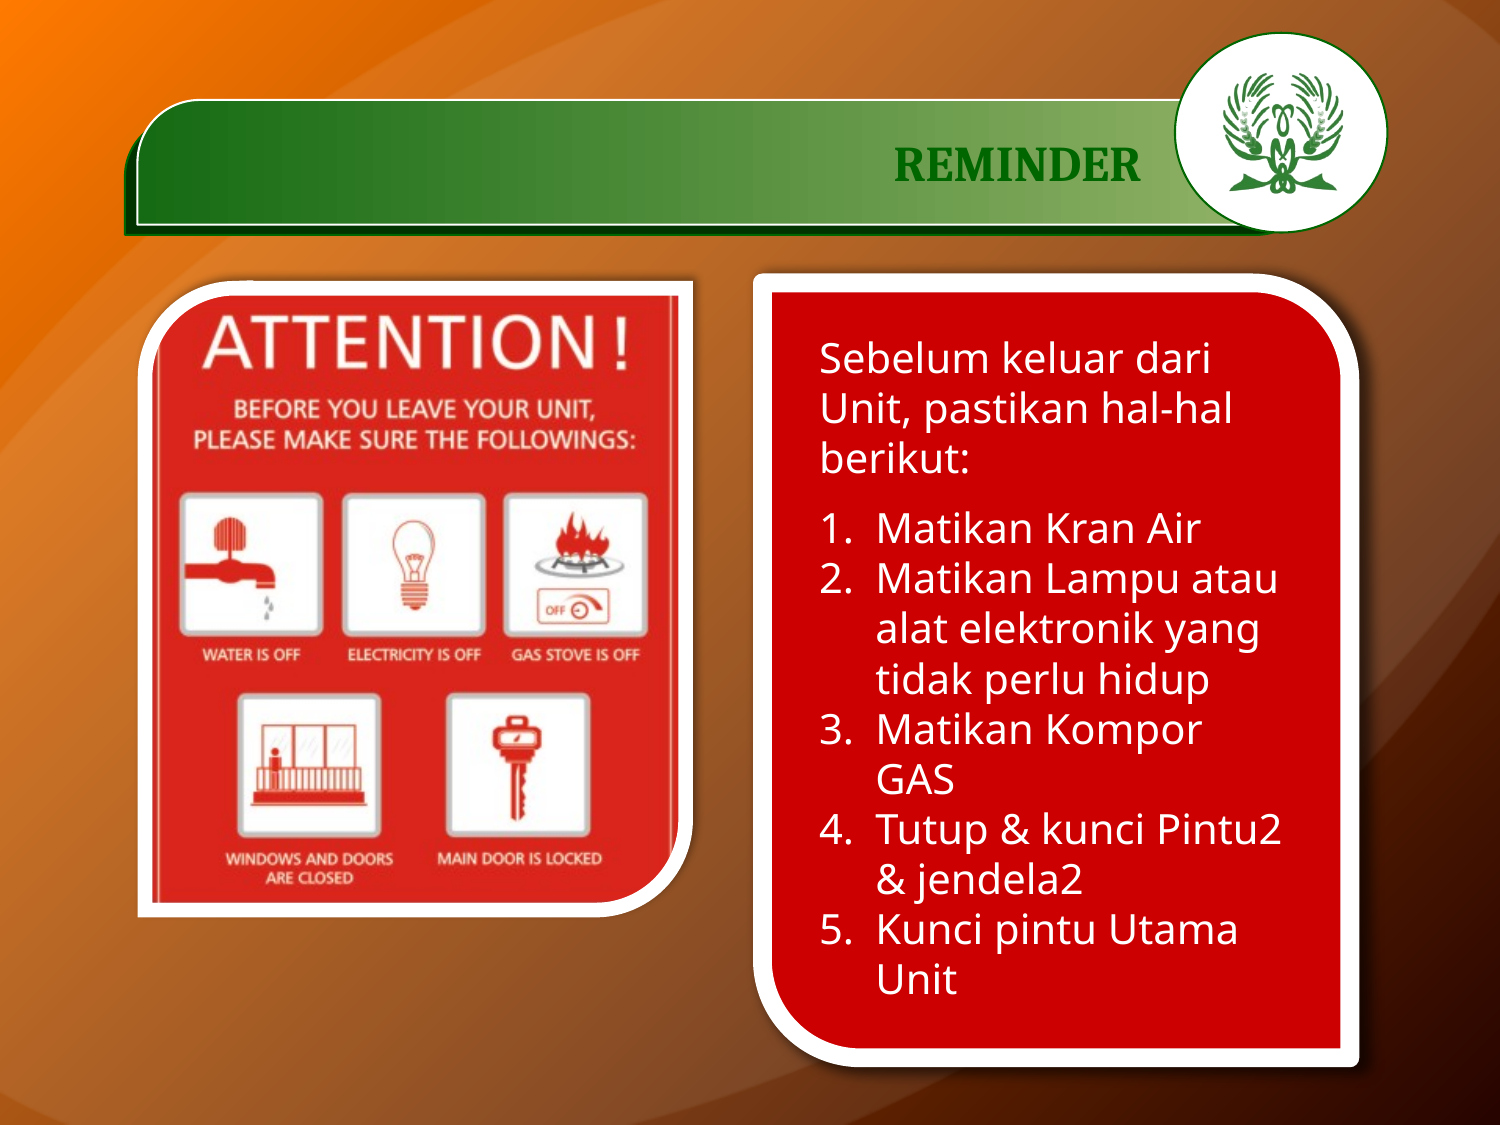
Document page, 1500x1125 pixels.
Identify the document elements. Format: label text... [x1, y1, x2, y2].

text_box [124, 32, 1388, 236]
picture [0, 0, 1500, 1125]
text_box Sebelum keluar dari Unit, pastikan hal-hal berikut: Matikan Kran Air Matikan Lampu atau alat elektronik yang tidak perlu hidup Matikan Kompor GAS Tutup & kunci Pintu2 & jendela2 Kunci pintu Utama Unit [804, 324, 1305, 1060]
text_box [761, 281, 1351, 1059]
